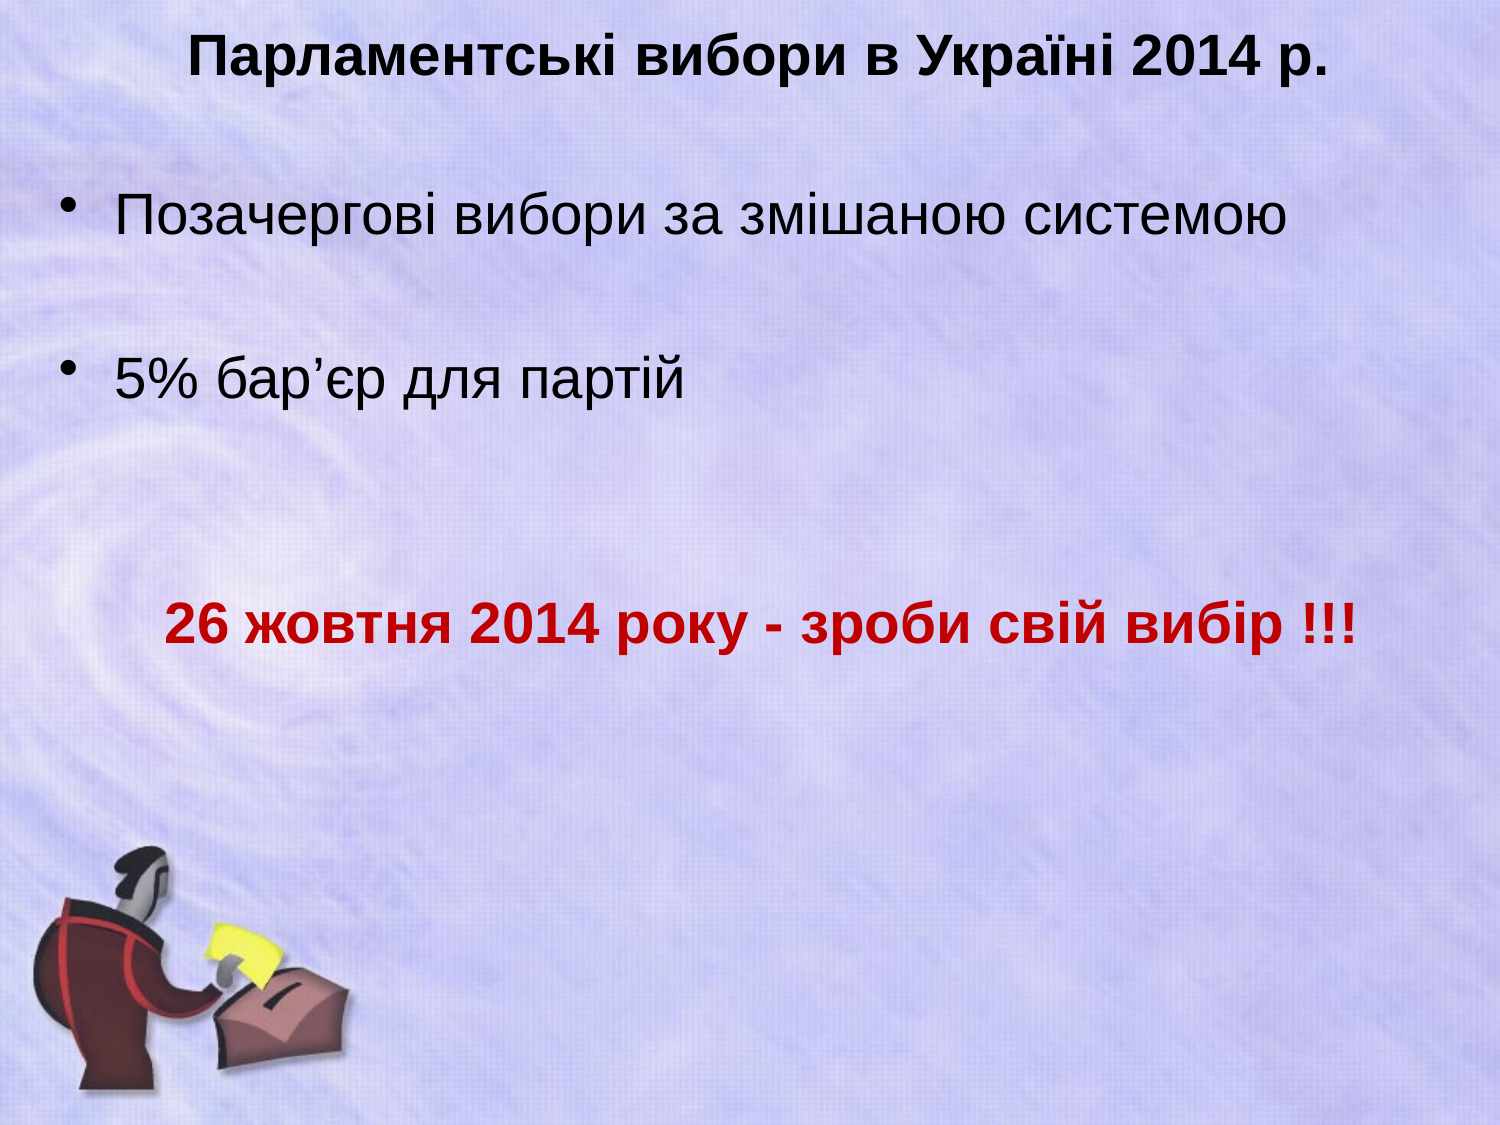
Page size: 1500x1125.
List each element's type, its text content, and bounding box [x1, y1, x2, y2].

list Позачергові вибори за змішаною системою 5% бар’єр для партій 26 жовтня 2014 року - зроби свій вибір !!! [43, 168, 1481, 942]
picture [0, 0, 1500, 1125]
title Парламентські вибори в Україні 2014 р. [38, 44, 1480, 165]
